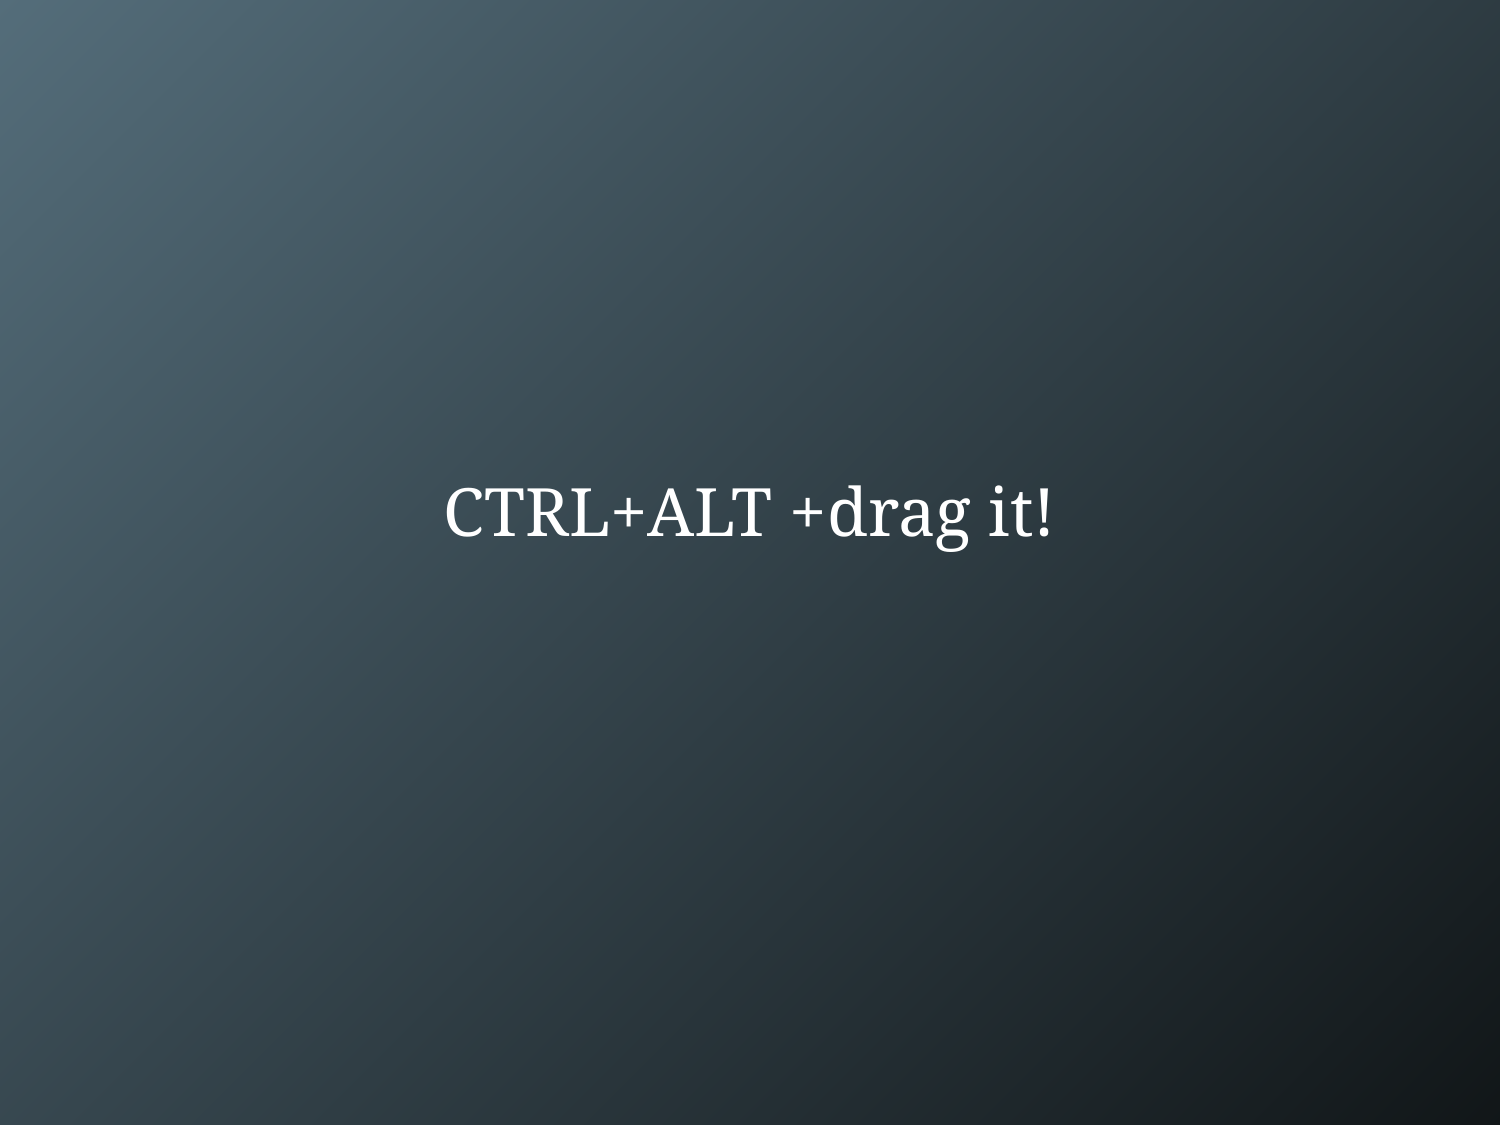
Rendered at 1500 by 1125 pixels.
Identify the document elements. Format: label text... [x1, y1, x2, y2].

title CTRL+ALT +drag it! [112, 326, 1388, 693]
